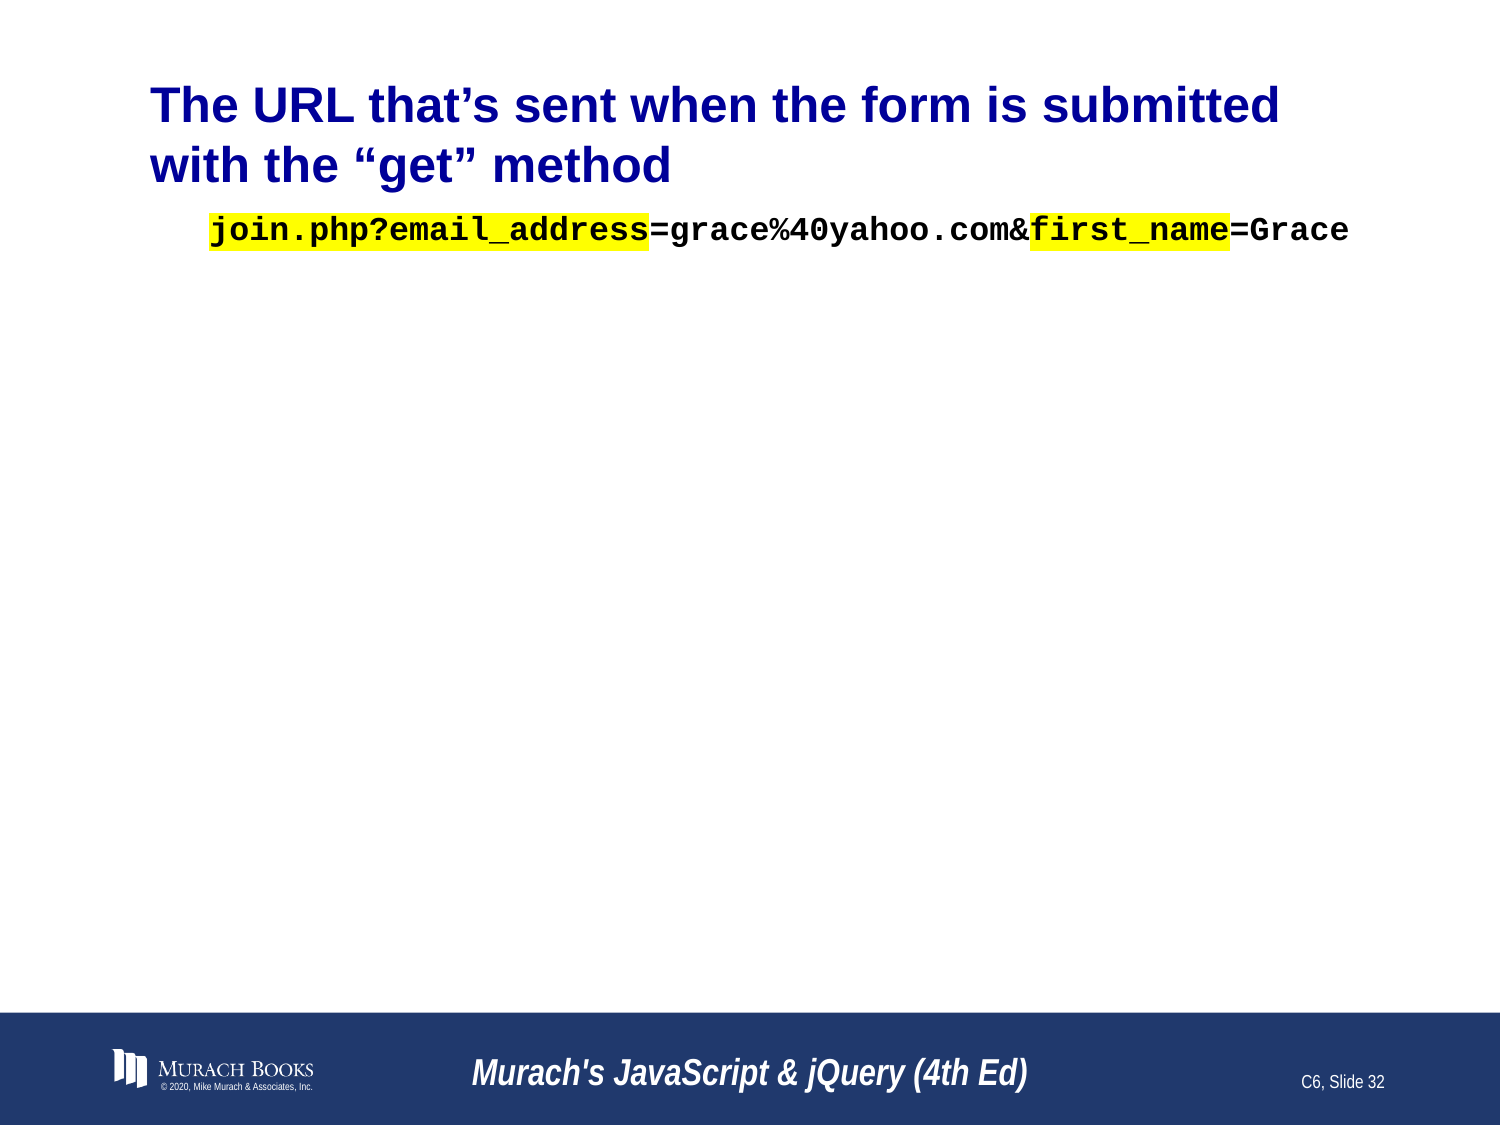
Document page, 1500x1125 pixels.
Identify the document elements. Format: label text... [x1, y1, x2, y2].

list join.php?email_address=grace%40yahoo.com&first_name=Grace [137, 200, 1375, 1000]
footer © 2020, Mike Murach & Associates, Inc. [12, 1025, 463, 1100]
title The URL that’s sent when the form is submitted with the “get” method [150, 72, 1350, 194]
slide_number C6, Slide 32 [1087, 1025, 1400, 1100]
slide_number Murach's JavaScript & jQuery (4th Ed) [463, 1025, 1050, 1100]
